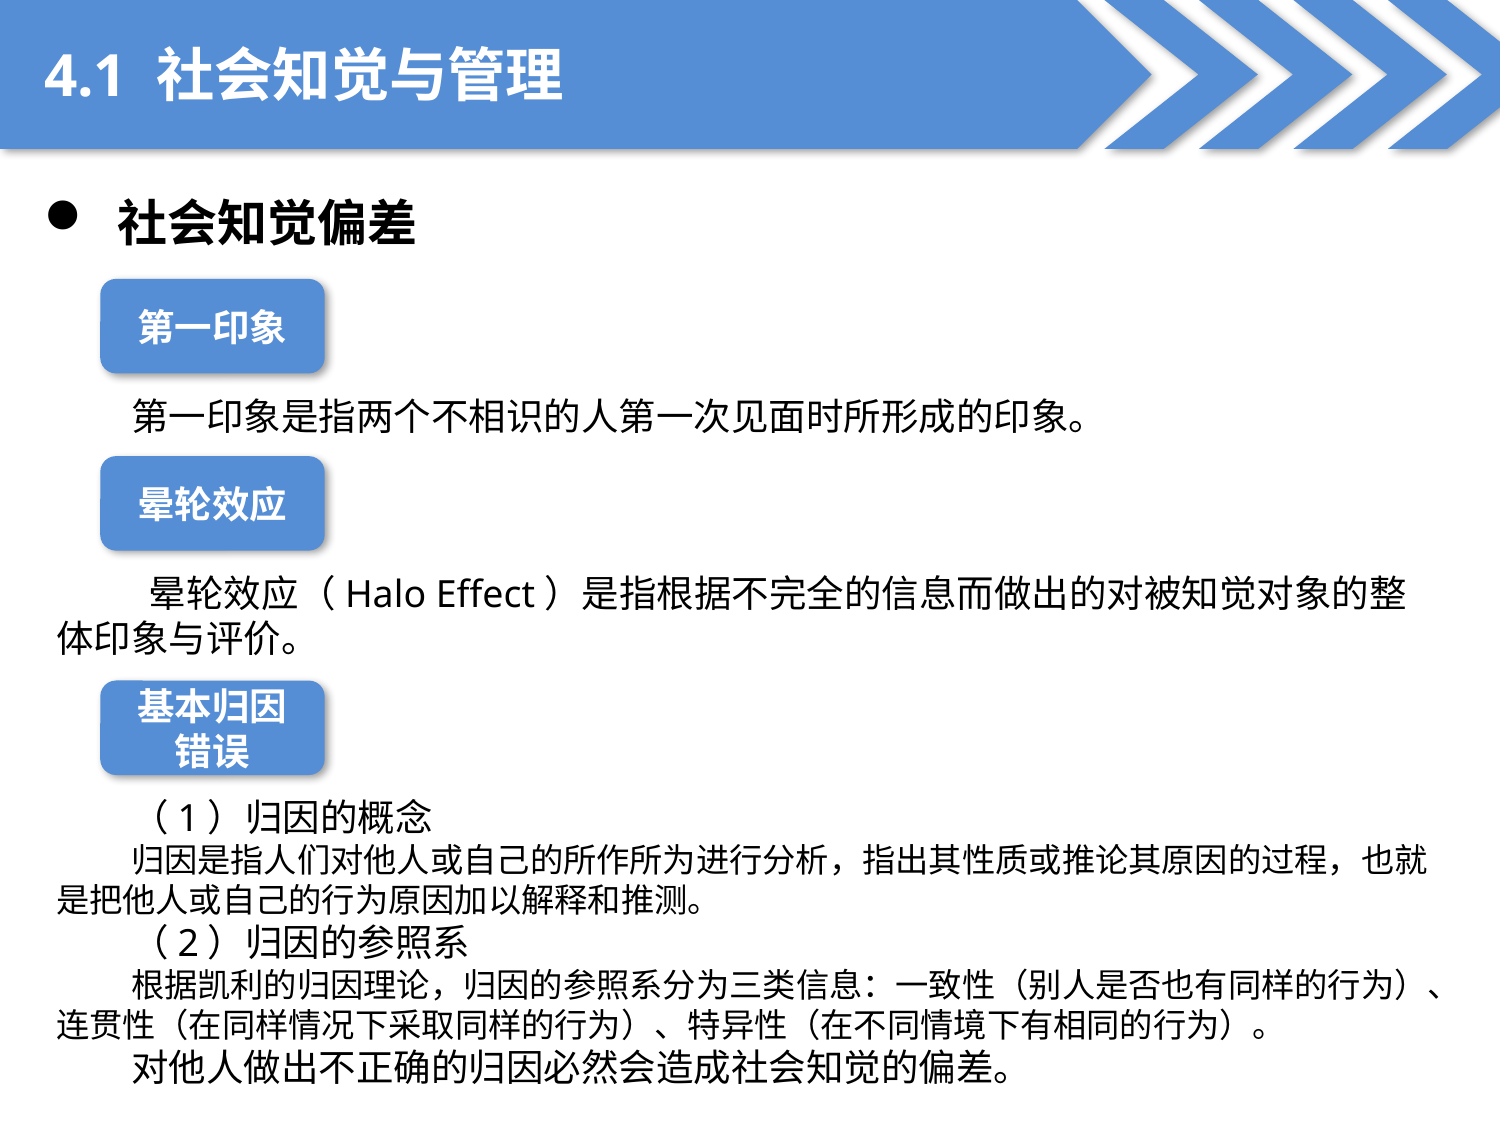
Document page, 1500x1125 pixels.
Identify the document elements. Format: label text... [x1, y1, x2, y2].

text_box 晕轮效应（Halo Effect）是指根据不完全的信息而做出的对被知觉对象的整体印象与评价。 [41, 562, 1459, 668]
text_box 晕轮效应 [98, 453, 327, 553]
text_box 基本归因错误 [98, 678, 327, 778]
text_box 第一印象是指两个不相识的人第一次见面时所形成的印象。 [41, 385, 1459, 445]
text_box 第一印象 [98, 276, 327, 376]
text_box （1）归因的概念 归因是指人们对他人或自己的所作所为进行分析，指出其性质或推论其原因的过程，也就是把他人或自己的行为原因加以解释和推测。 （2）归因的参照系 根据凯利的归因理论，归因的参照系分为三类信息：一致性（别人是否也有同样的行为）、连贯性（在同样情况下采取同样的行为）、特异性（在不同情境下有相同的行为）。 对他人做出不正确的归因必然会造成社会知觉的偏差。 [41, 786, 1459, 1097]
text_box 4.1 社会知觉与管理 [29, 30, 580, 116]
text_box 社会知觉偏差 [29, 184, 632, 260]
